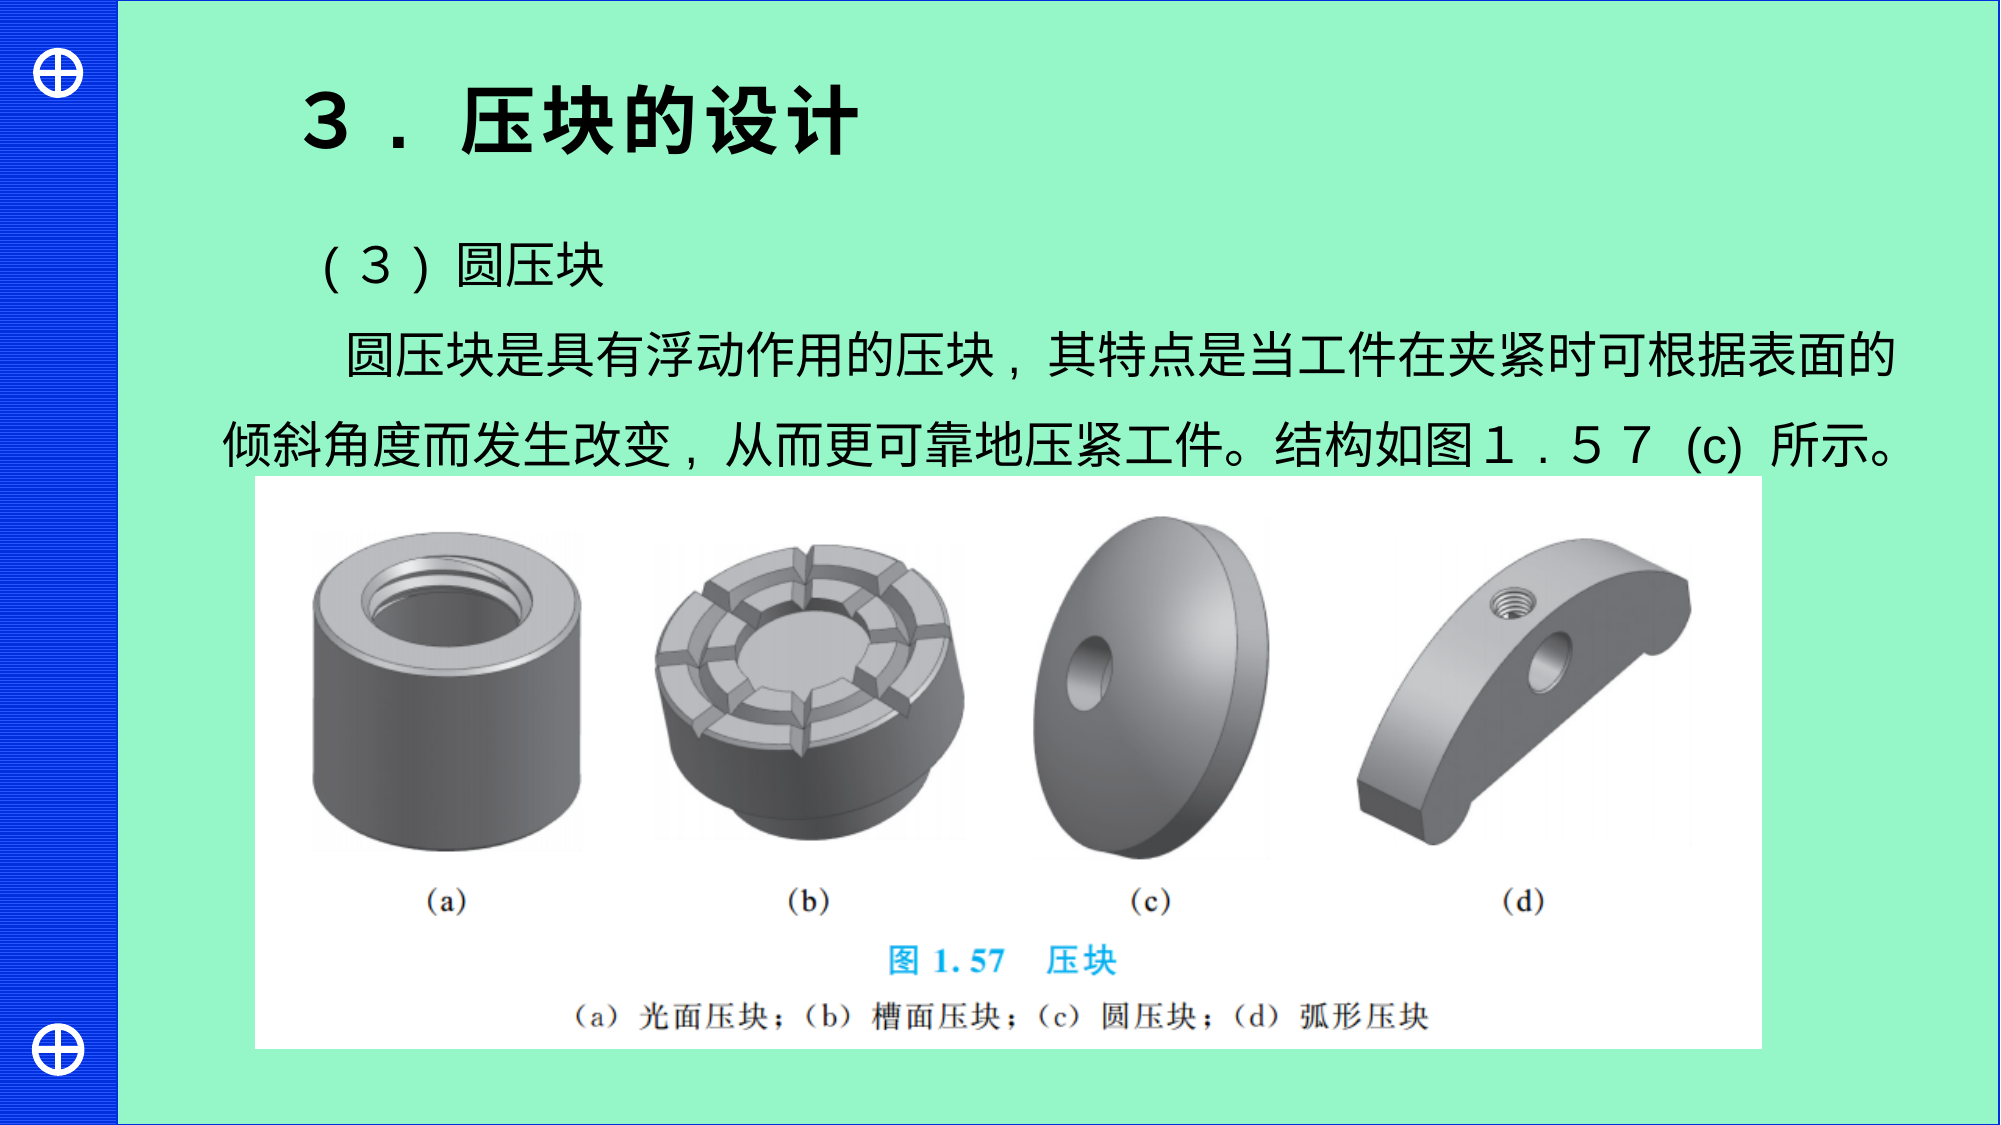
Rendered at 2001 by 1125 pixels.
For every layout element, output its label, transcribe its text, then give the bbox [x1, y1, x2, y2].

picture [255, 476, 1762, 1049]
text_box (３) 圆压块 圆压块是具有浮动作用的压块, 其特点是当工件在夹紧时可根据表面的倾斜角度而发生改变, 从而更可靠地压紧工件。结构如图１.５７ (c) 所示。 [207, 195, 1935, 571]
text_box ３. 压块的设计 [163, 50, 1451, 172]
